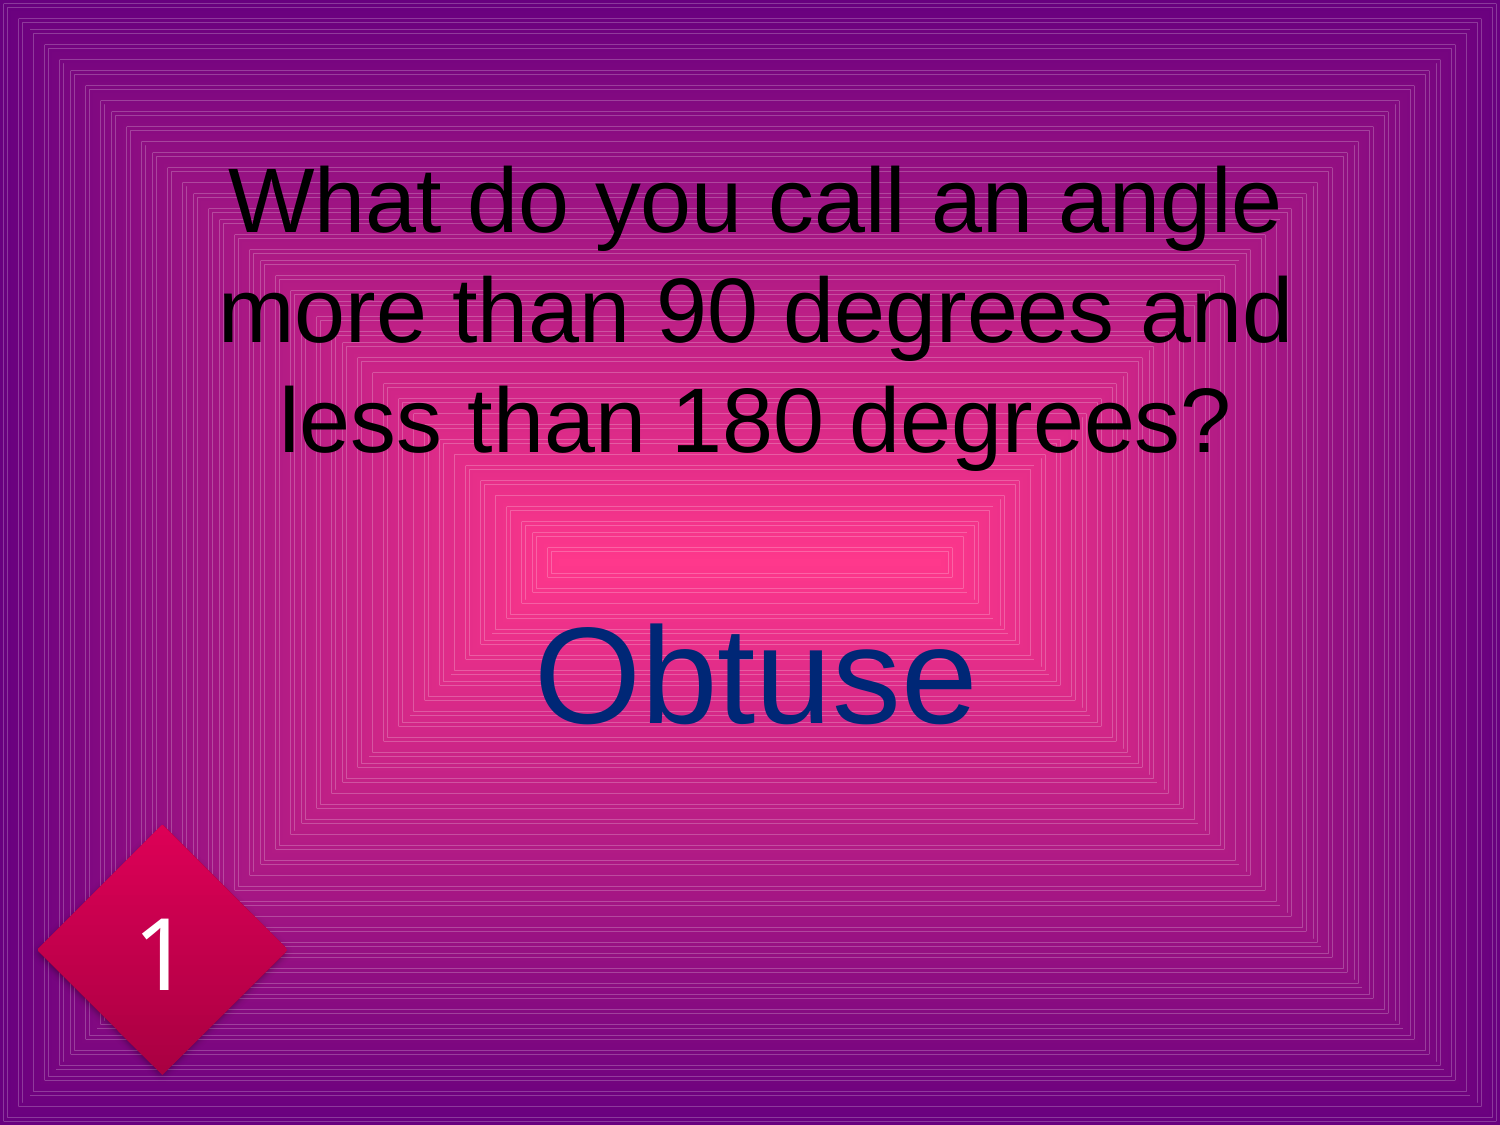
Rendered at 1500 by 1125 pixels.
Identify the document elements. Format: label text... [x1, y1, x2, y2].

title What do you call an angle more than 90 degrees and less than 180 degrees? [112, 137, 1401, 476]
text_box Obtuse [112, 500, 1400, 838]
text_box 1 [37, 838, 288, 1075]
